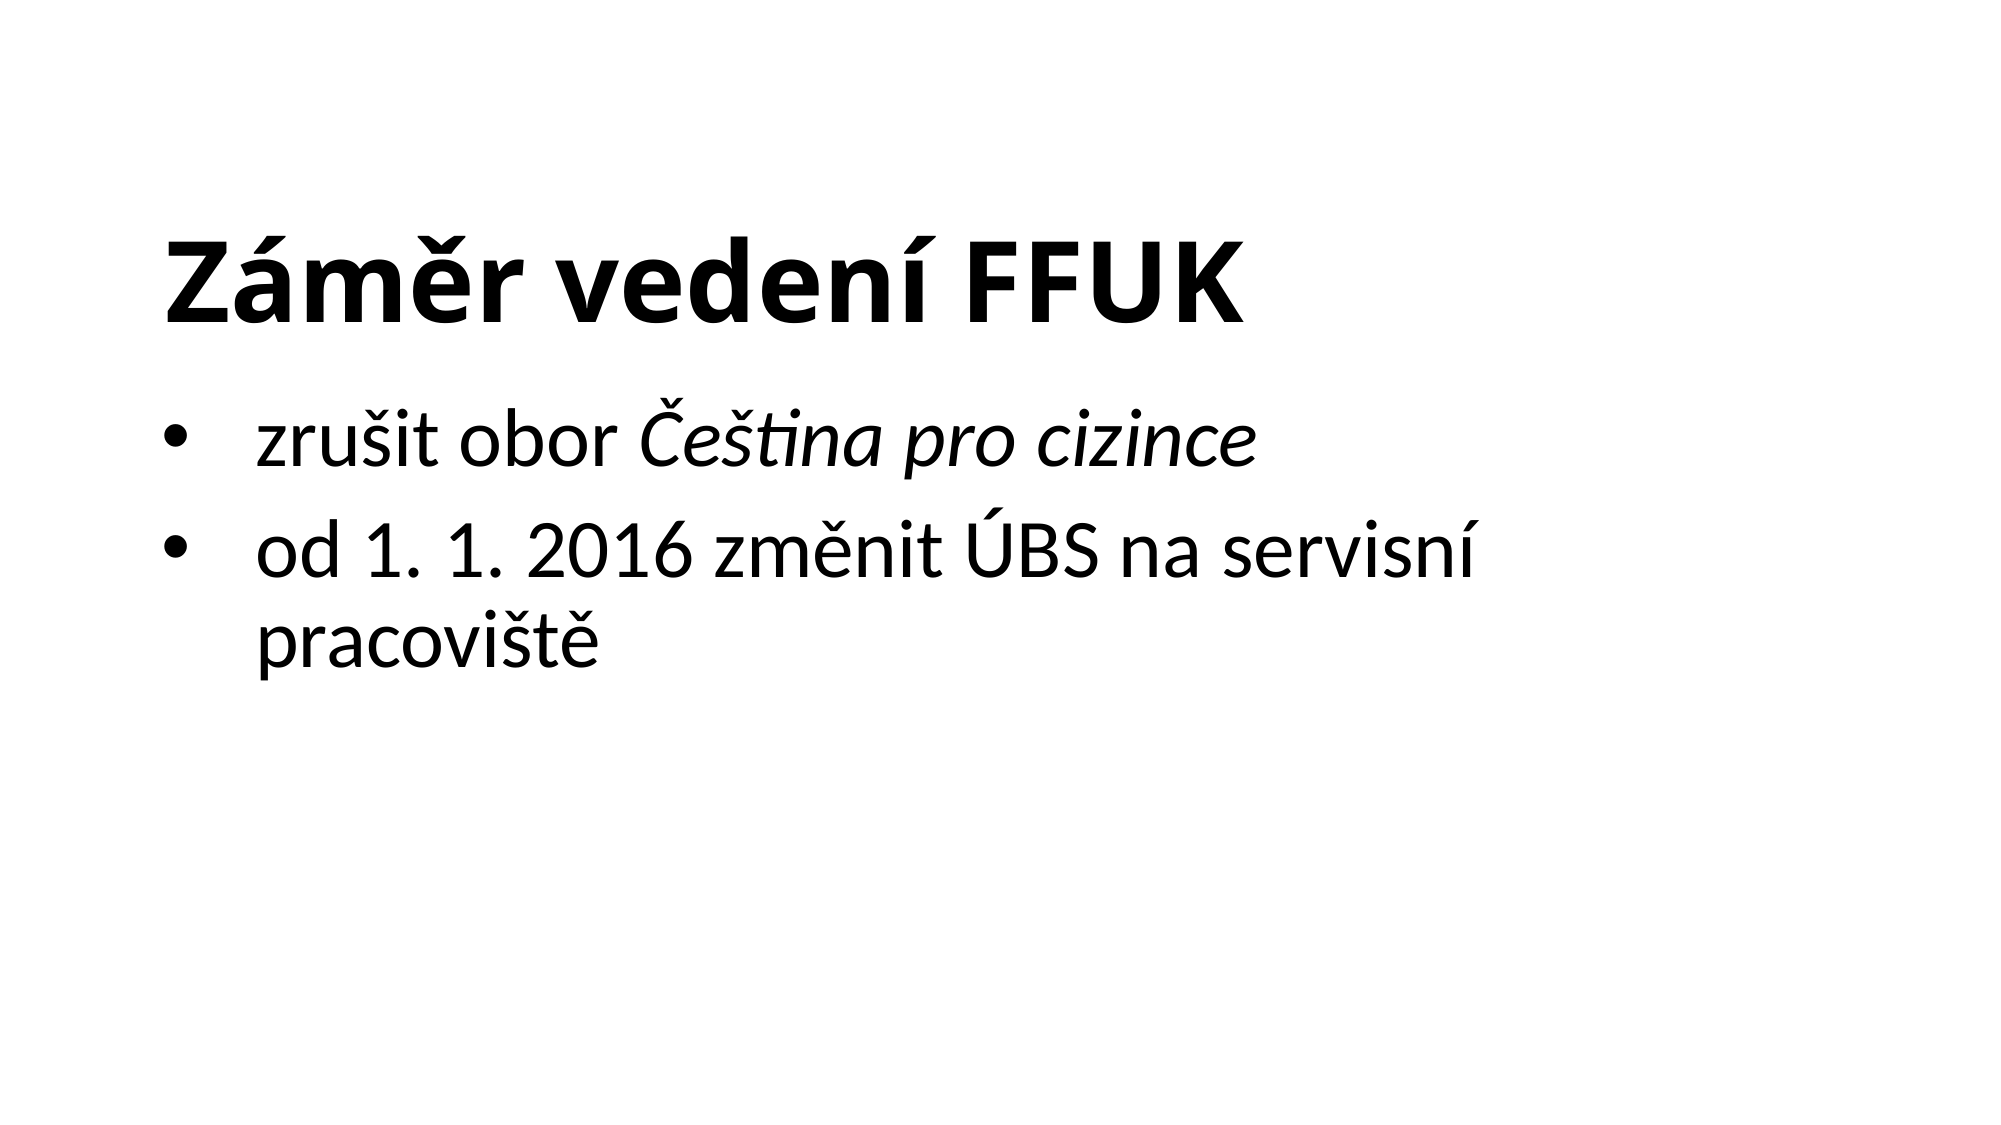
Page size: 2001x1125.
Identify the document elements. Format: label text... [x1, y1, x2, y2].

title Záměr vedení FFUK [149, 165, 1851, 407]
subtitle zrušit obor Čeština pro cizince od 1. 1. 2016 změnit ÚBS na servisní pracoviště to má vést k nárůstu počtu studentů v jiných oborech FF k finančnímu přínosu pro FF [146, 387, 1839, 995]
